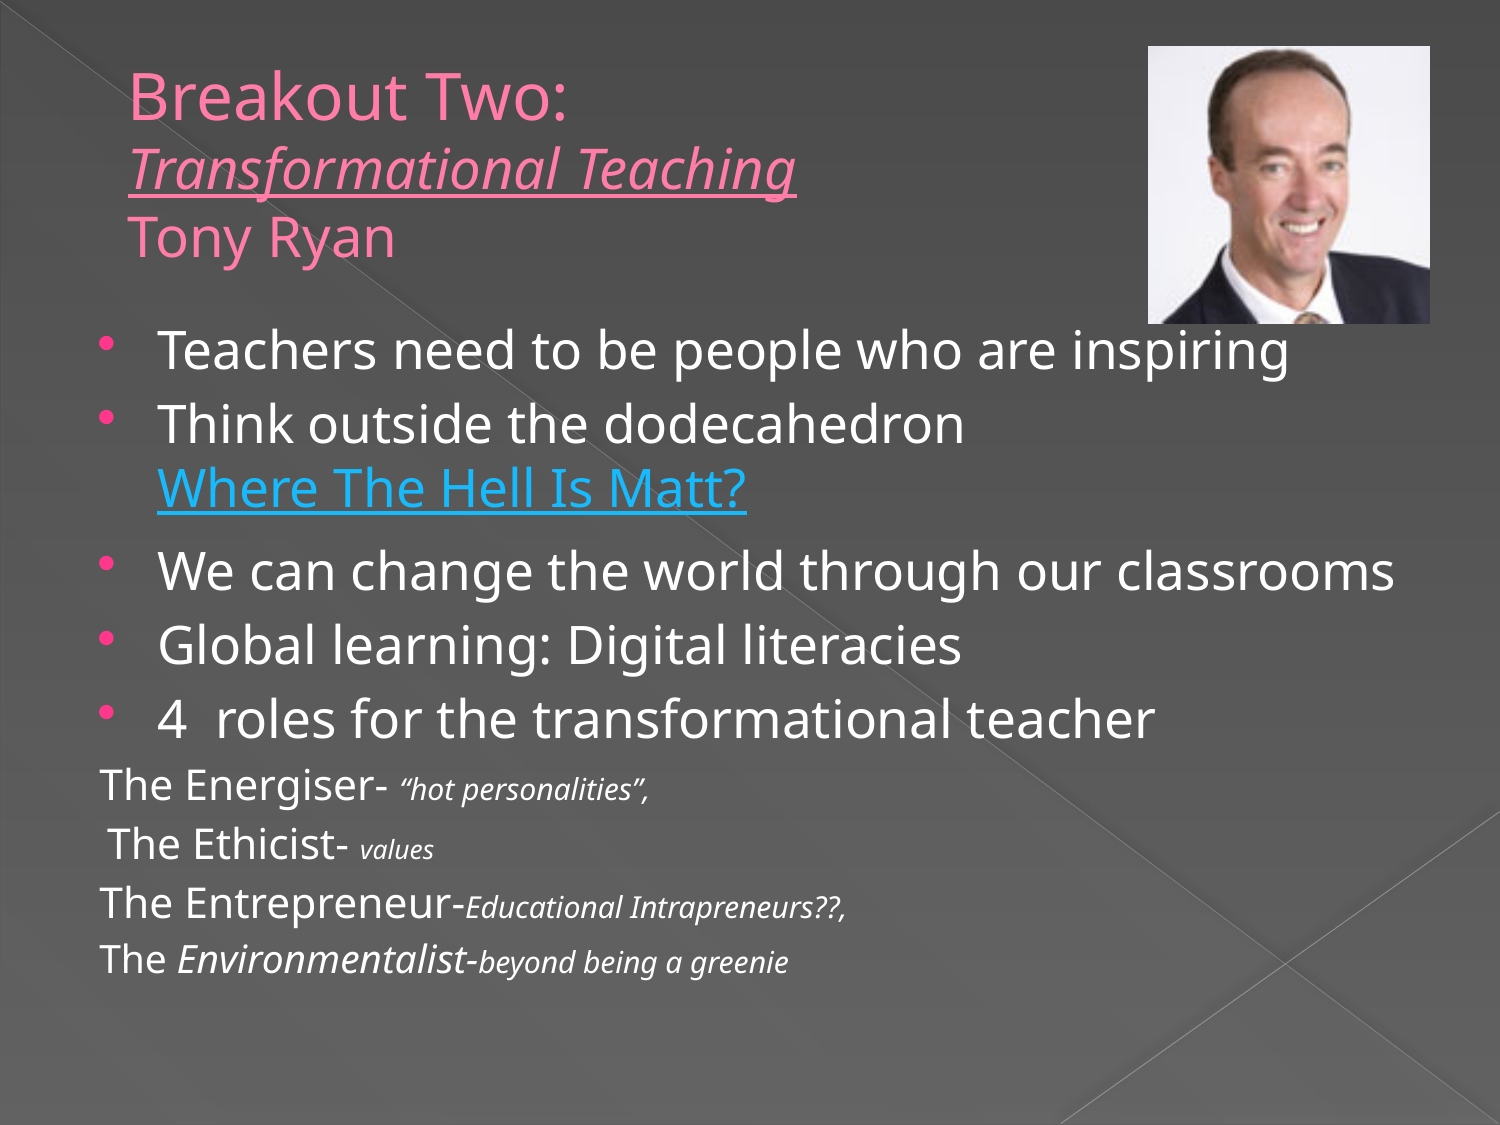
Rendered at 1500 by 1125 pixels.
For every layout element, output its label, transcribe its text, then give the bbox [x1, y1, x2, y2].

title Breakout Two: Transformational Teaching Tony Ryan [46, 46, 1138, 277]
picture [1148, 46, 1430, 324]
list Teachers need to be people who are inspiring Think outside the dodecahedron Where The Hell Is Matt? We can change the world through our classrooms Global learning: Digital literacies 4 roles for the transformational teacher The Energiser- “hot personalities”, The Ethicist- values The Entrepreneur-Educational Intrapreneurs??, The Environmentalist-beyond being a greenie [75, 308, 1425, 1059]
